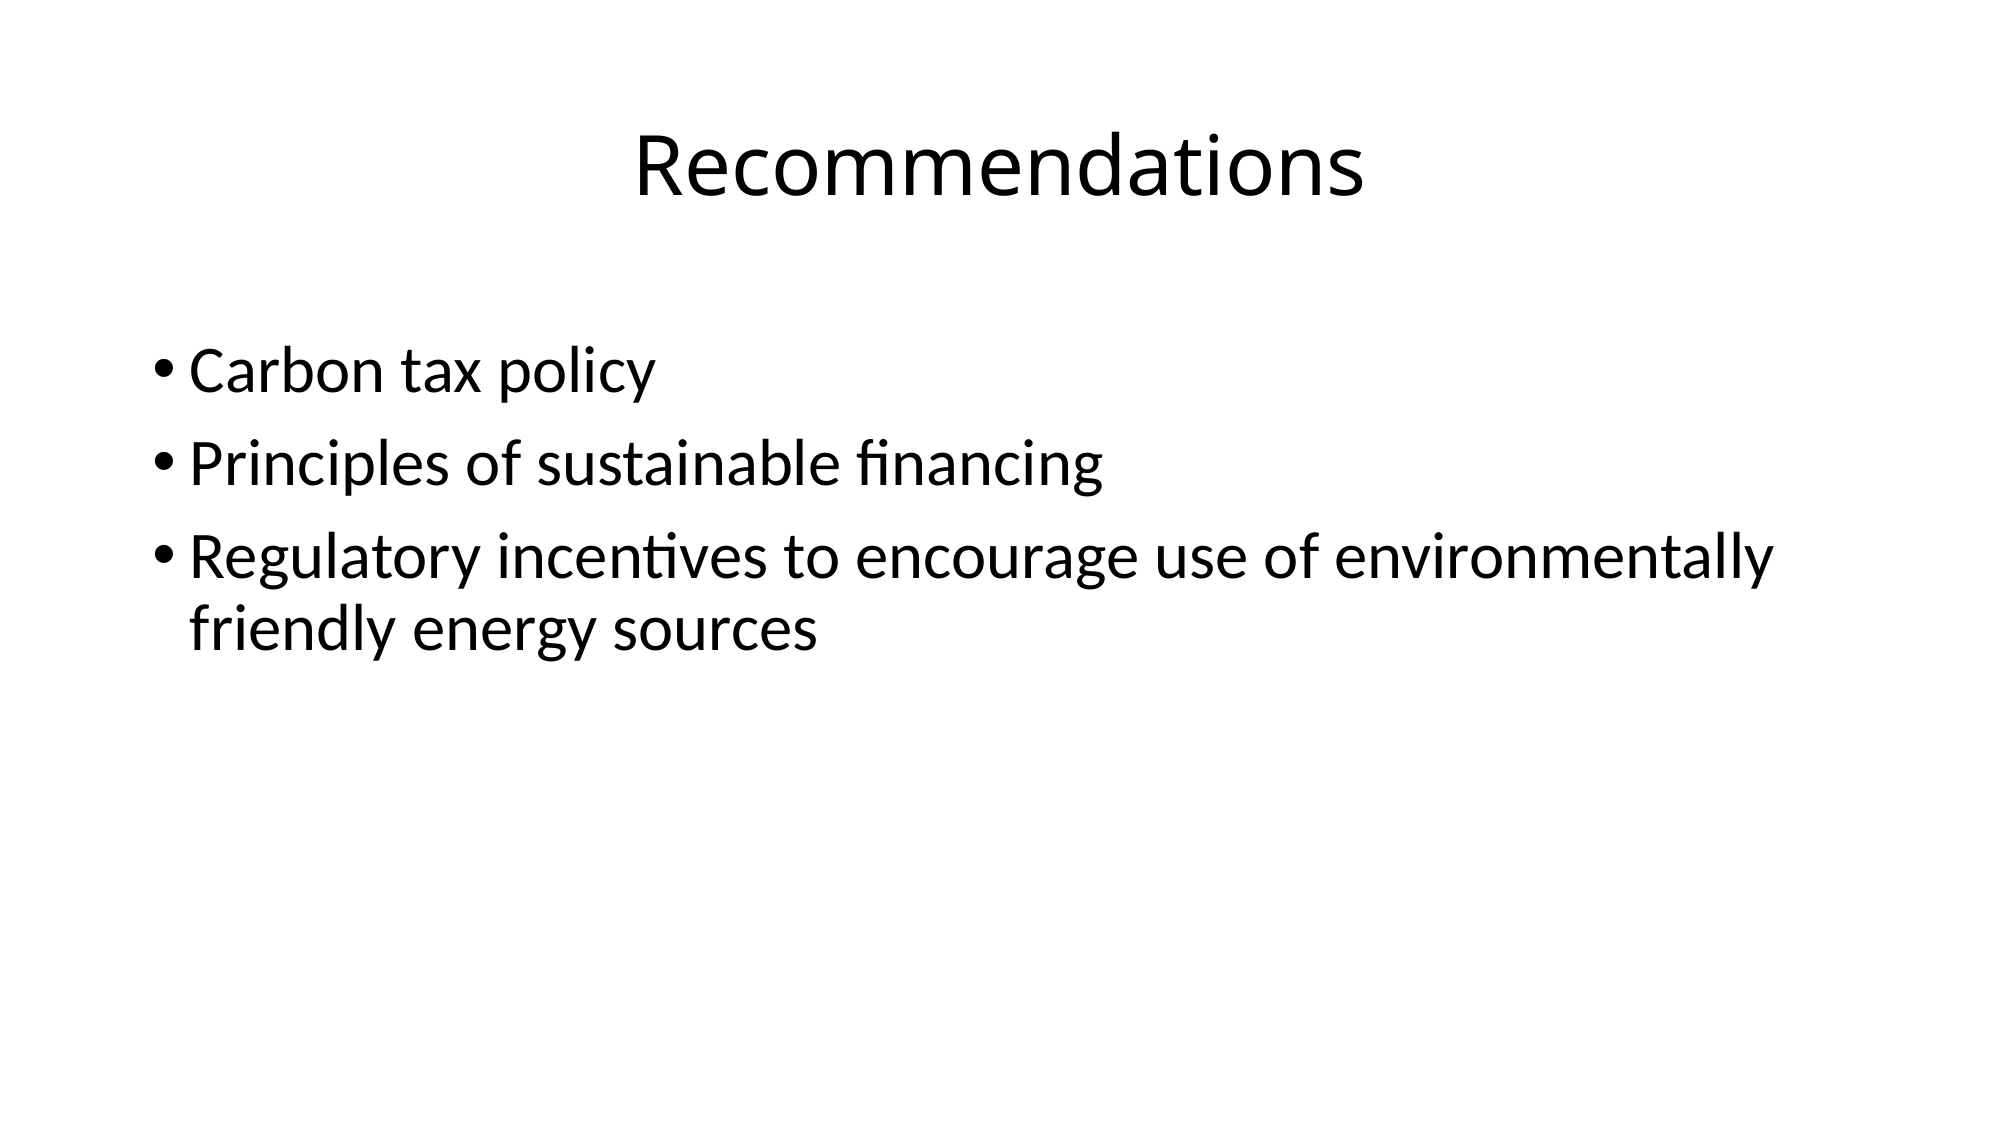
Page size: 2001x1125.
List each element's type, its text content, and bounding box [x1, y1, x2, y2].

list Carbon tax policy Principles of sustainable financing Regulatory incentives to encourage use of environmentally friendly energy sources [137, 327, 1863, 831]
title Recommendations [137, 59, 1863, 278]
